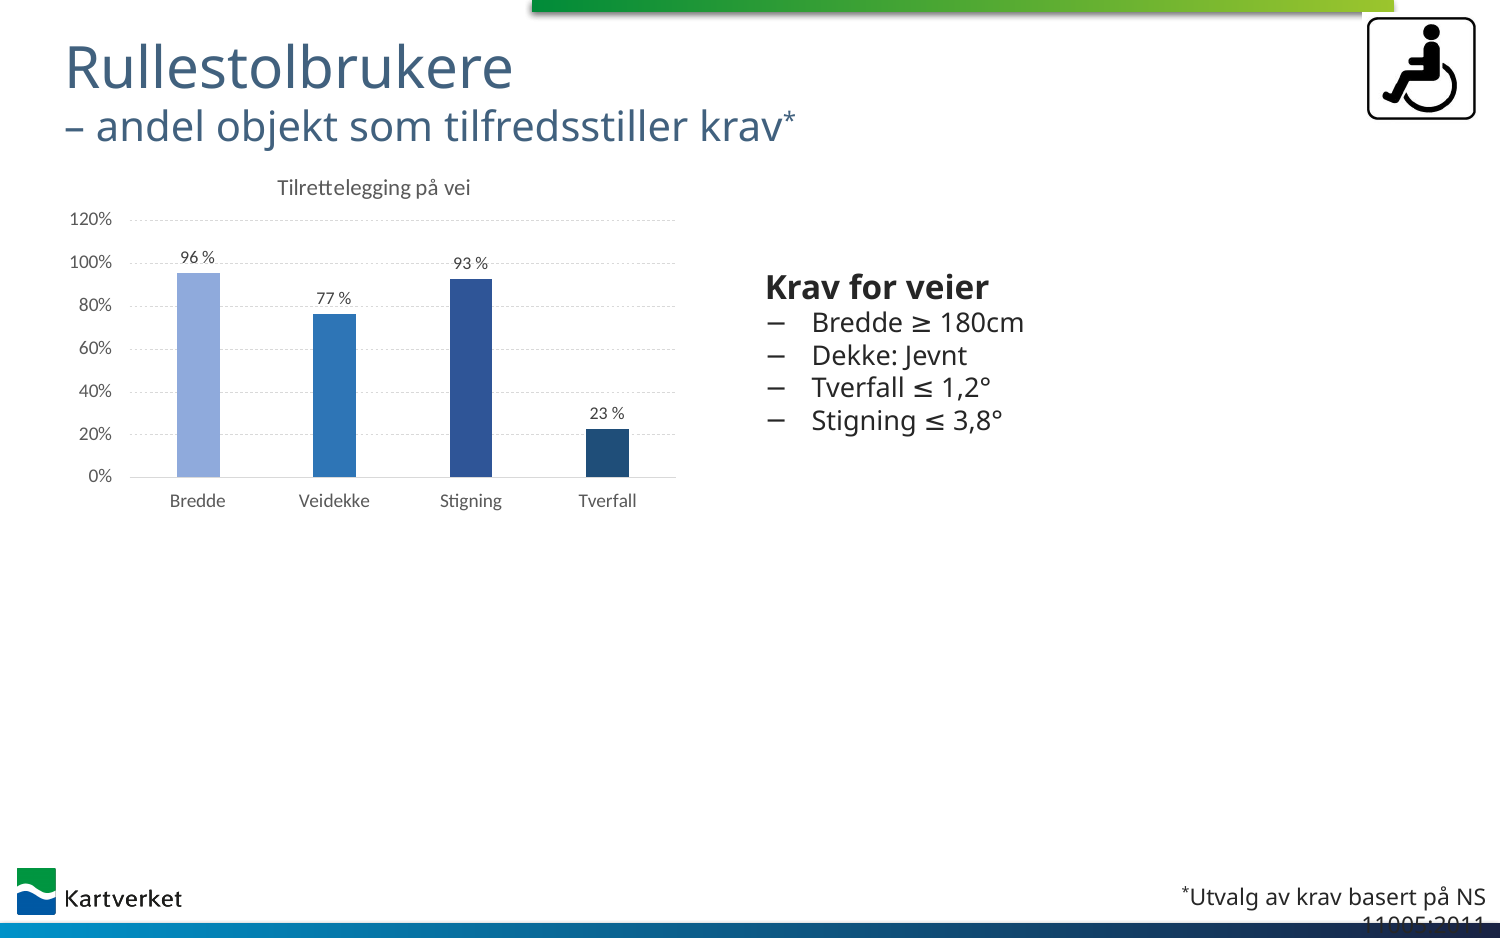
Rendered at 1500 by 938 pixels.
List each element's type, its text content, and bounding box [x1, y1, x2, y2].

text_box *Utvalg av krav basert på NS 11005:2011 [1068, 873, 1500, 938]
picture [62, 166, 687, 519]
text_box Krav for veier Bredde ≥ 180cm Dekke: Jevnt Tverfall ≤ 1,2° Stigning ≤ 3,8° [750, 258, 1234, 444]
text_box Rullestolbrukere – andel objekt som tilfredsstiller krav* [49, 25, 1431, 158]
picture [1362, 12, 1481, 126]
